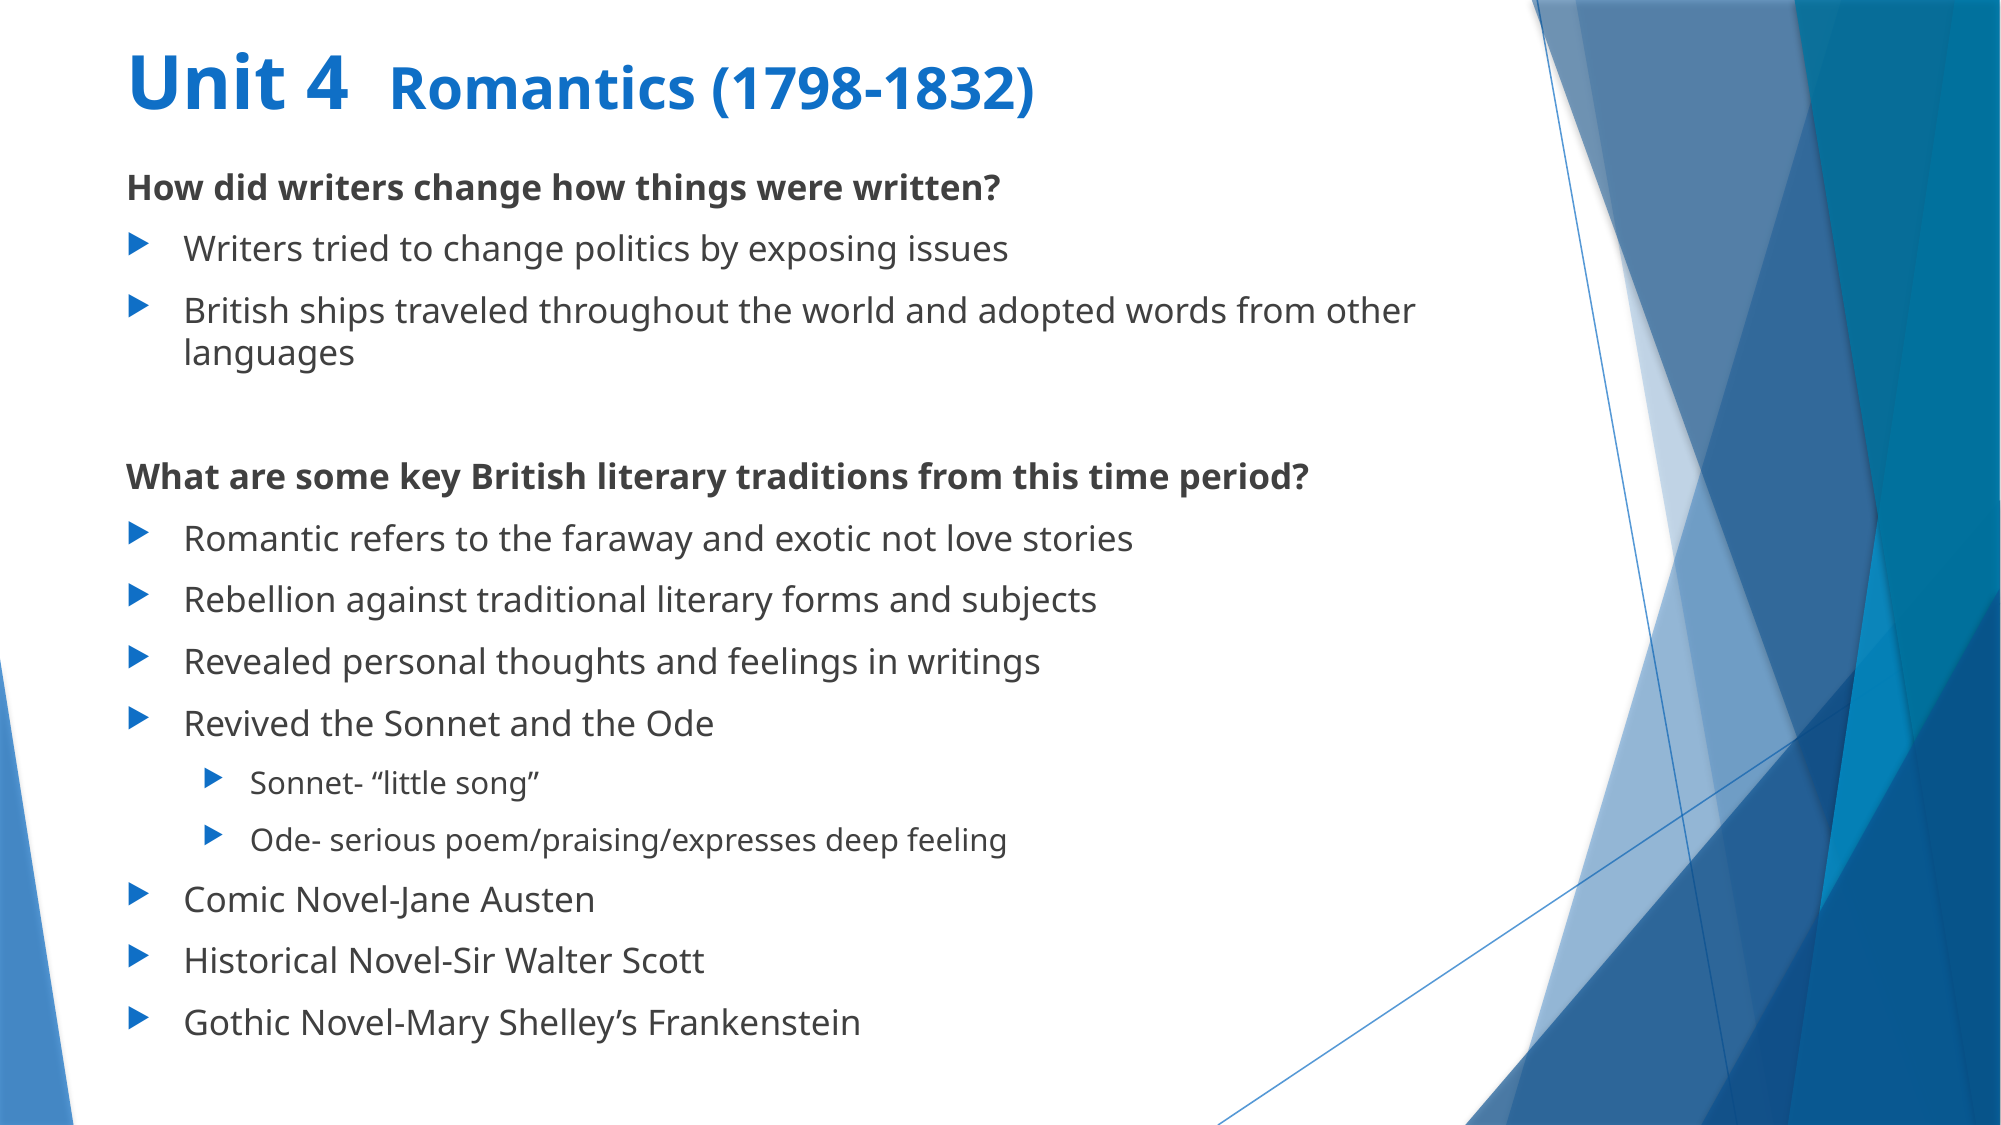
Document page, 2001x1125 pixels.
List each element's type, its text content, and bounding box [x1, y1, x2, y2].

title Unit 4 Romantics (1798-1832) [111, 27, 1522, 136]
list How did writers change how things were written? Writers tried to change politics by exposing issues British ships traveled throughout the world and adopted words from other languages What are some key British literary traditions from this time period? Romantic refers to the faraway and exotic not love stories Rebellion against traditional literary forms and subjects Revealed personal thoughts and feelings in writings Revived the Sonnet and the Ode Sonnet- “little song” Ode- serious poem/praising/expresses deep feeling Comic Novel-Jane Austen Historical Novel-Sir Walter Scott Gothic Novel-Mary Shelley’s Frankenstein [111, 157, 1522, 1053]
